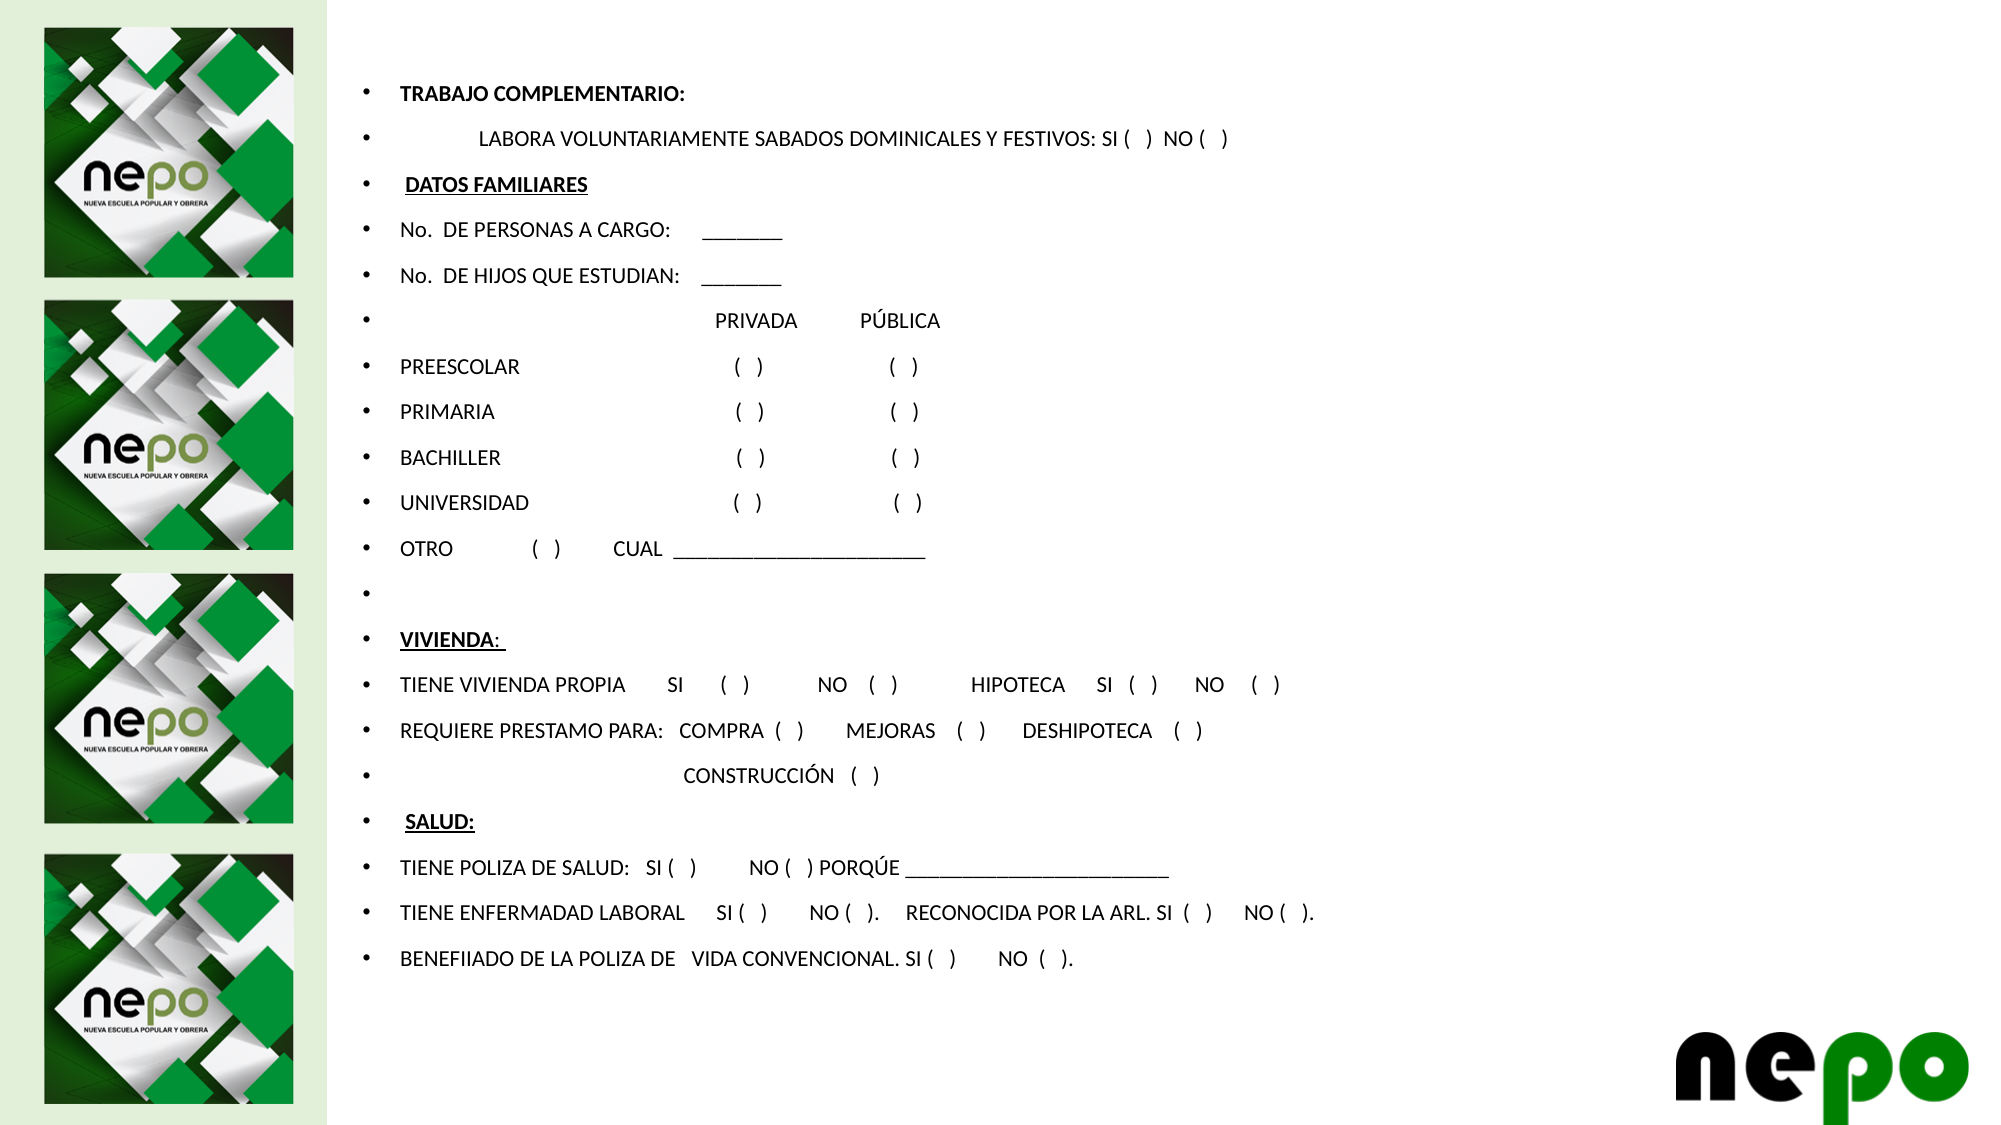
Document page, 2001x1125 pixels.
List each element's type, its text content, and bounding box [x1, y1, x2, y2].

list TRABAJO COMPLEMENTARIO: LABORA VOLUNTARIAMENTE SABADOS DOMINICALES Y FESTIVOS: SI ( ) NO ( ) DATOS FAMILIARES No. DE PERSONAS A CARGO: _______ No. DE HIJOS QUE ESTUDIAN: _______ PRIVADA PÚBLICA PREESCOLAR ( ) ( ) PRIMARIA ( ) ( ) BACHILLER ( ) ( ) UNIVERSIDAD ( ) ( ) OTRO ( ) CUAL ______________________ VIVIENDA: TIENE VIVIENDA PROPIA SI ( ) NO ( ) HIPOTECA SI ( ) NO ( ) REQUIERE PRESTAMO PARA: COMPRA ( ) MEJORAS ( ) DESHIPOTECA ( ) CONSTRUCCIÓN ( ) SALUD: TIENE POLIZA DE SALUD: SI ( ) NO ( ) PORQÚE _______________________ TIENE ENFERMADAD LABORAL SI ( ) NO ( ). RECONOCIDA POR LA ARL. SI ( ) NO ( ). BENEFIIADO DE LA POLIZA DE VIDA CONVENCIONAL. SI ( ) NO ( ). [347, 73, 1964, 1125]
picture [0, 0, 327, 1125]
picture [1964, 1032, 1969, 1125]
